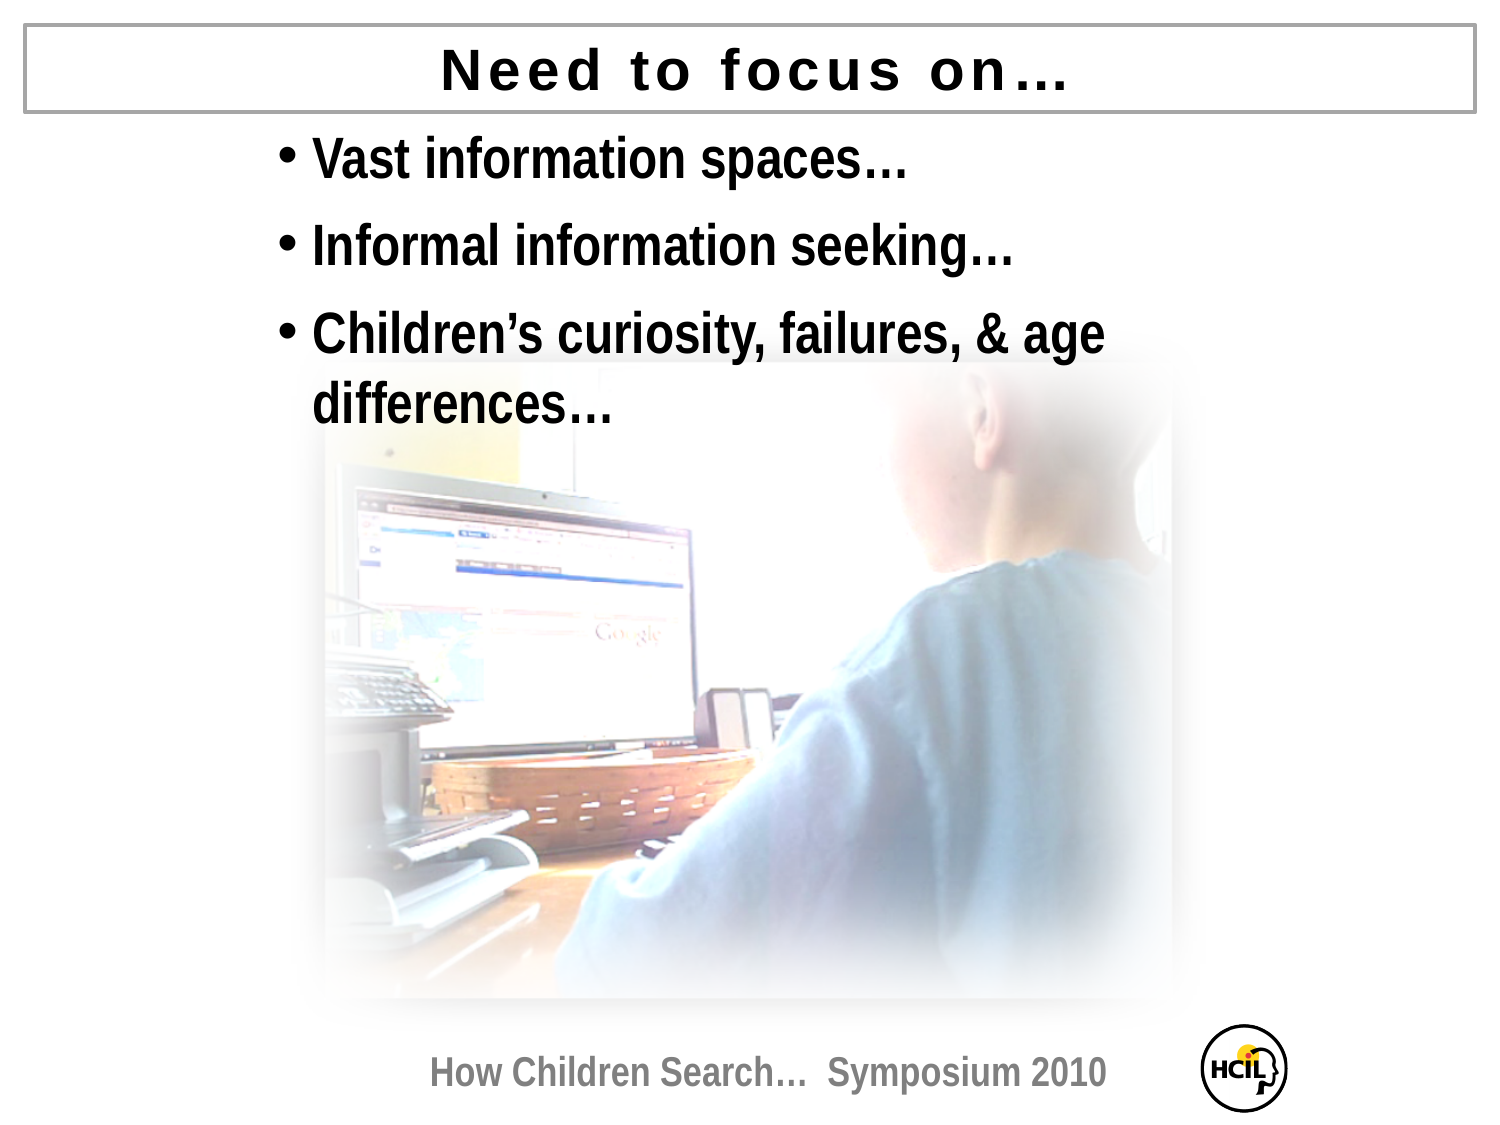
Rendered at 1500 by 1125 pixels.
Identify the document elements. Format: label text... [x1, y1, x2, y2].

text_box Children’s curiosity, failures, & age differences… [262, 287, 1425, 363]
picture [324, 362, 1172, 997]
picture [1199, 1024, 1289, 1113]
text_box Vast information spaces… [262, 112, 950, 188]
text_box How Children Search… Symposium 2010 [262, 1037, 1194, 1113]
text_box Informal information seeking… [262, 199, 1425, 275]
text_box Need to focus on… [0, 24, 1500, 113]
